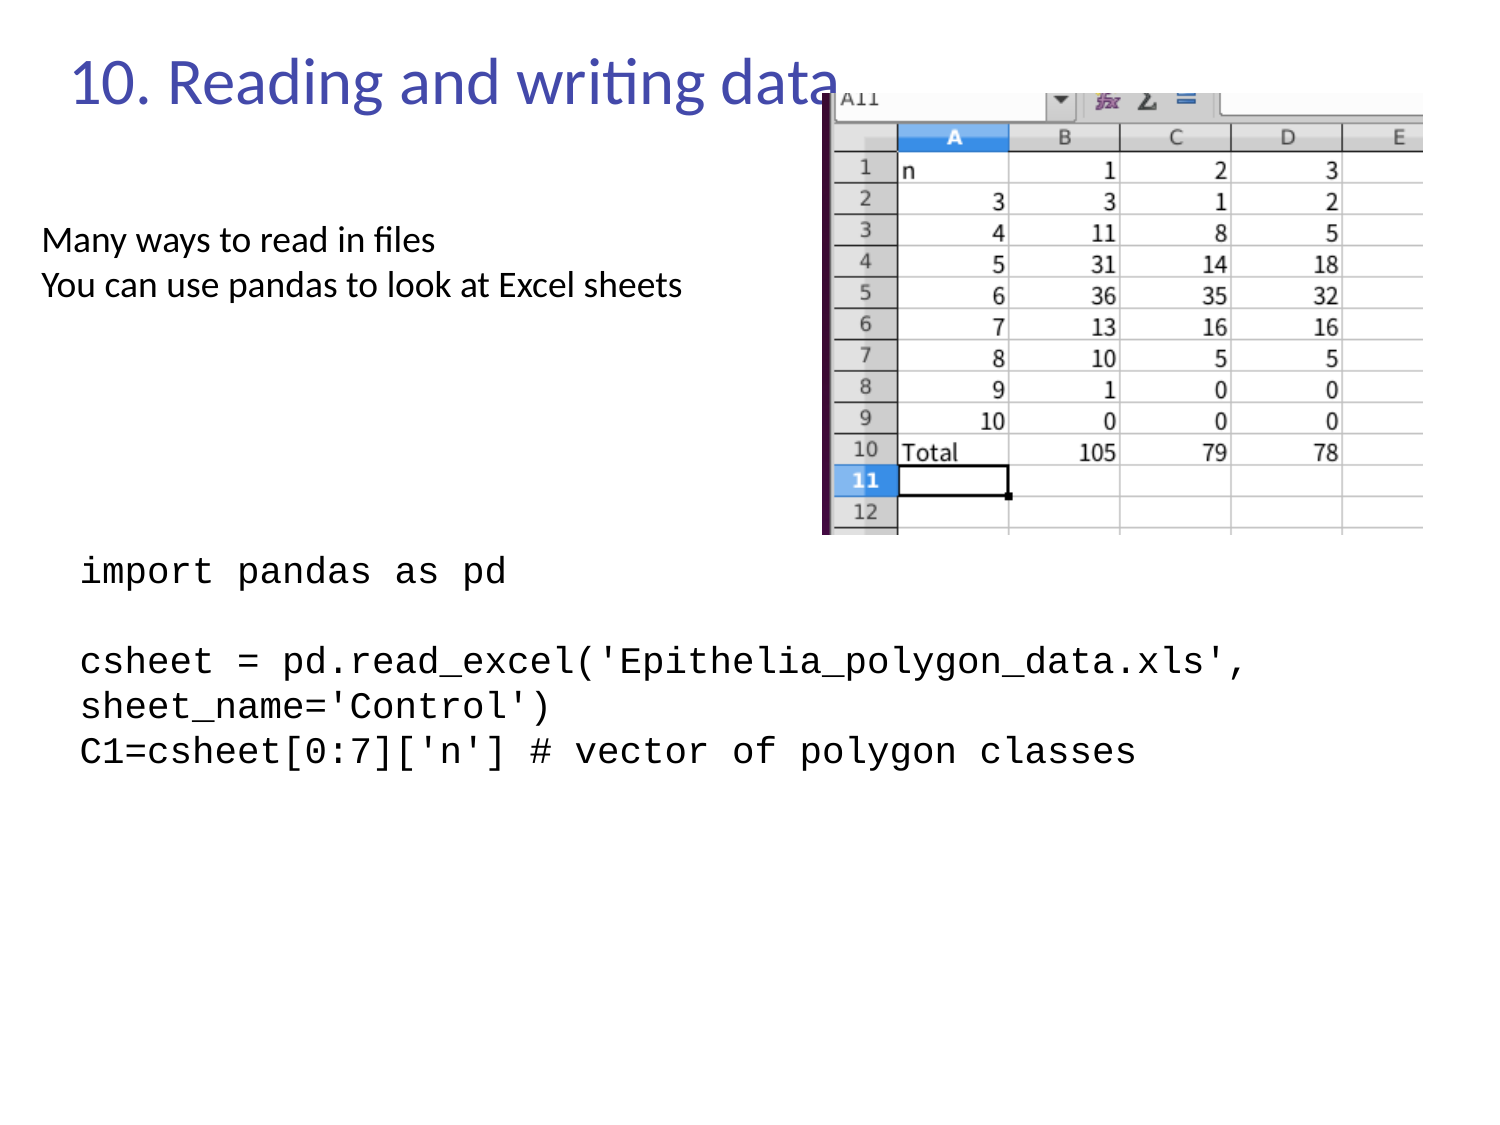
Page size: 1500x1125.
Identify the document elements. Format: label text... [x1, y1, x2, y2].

text_box import pandas as pd csheet = pd.read_excel('Epithelia_polygon_data.xls', sheet_name='Control') C1=csheet[0:7]['n'] # vector of polygon classes [64, 538, 1282, 824]
text_box 10. Reading and writing data [59, 29, 850, 126]
text_box Many ways to read in files You can use pandas to look at Excel sheets [26, 208, 699, 313]
picture [821, 93, 1423, 535]
